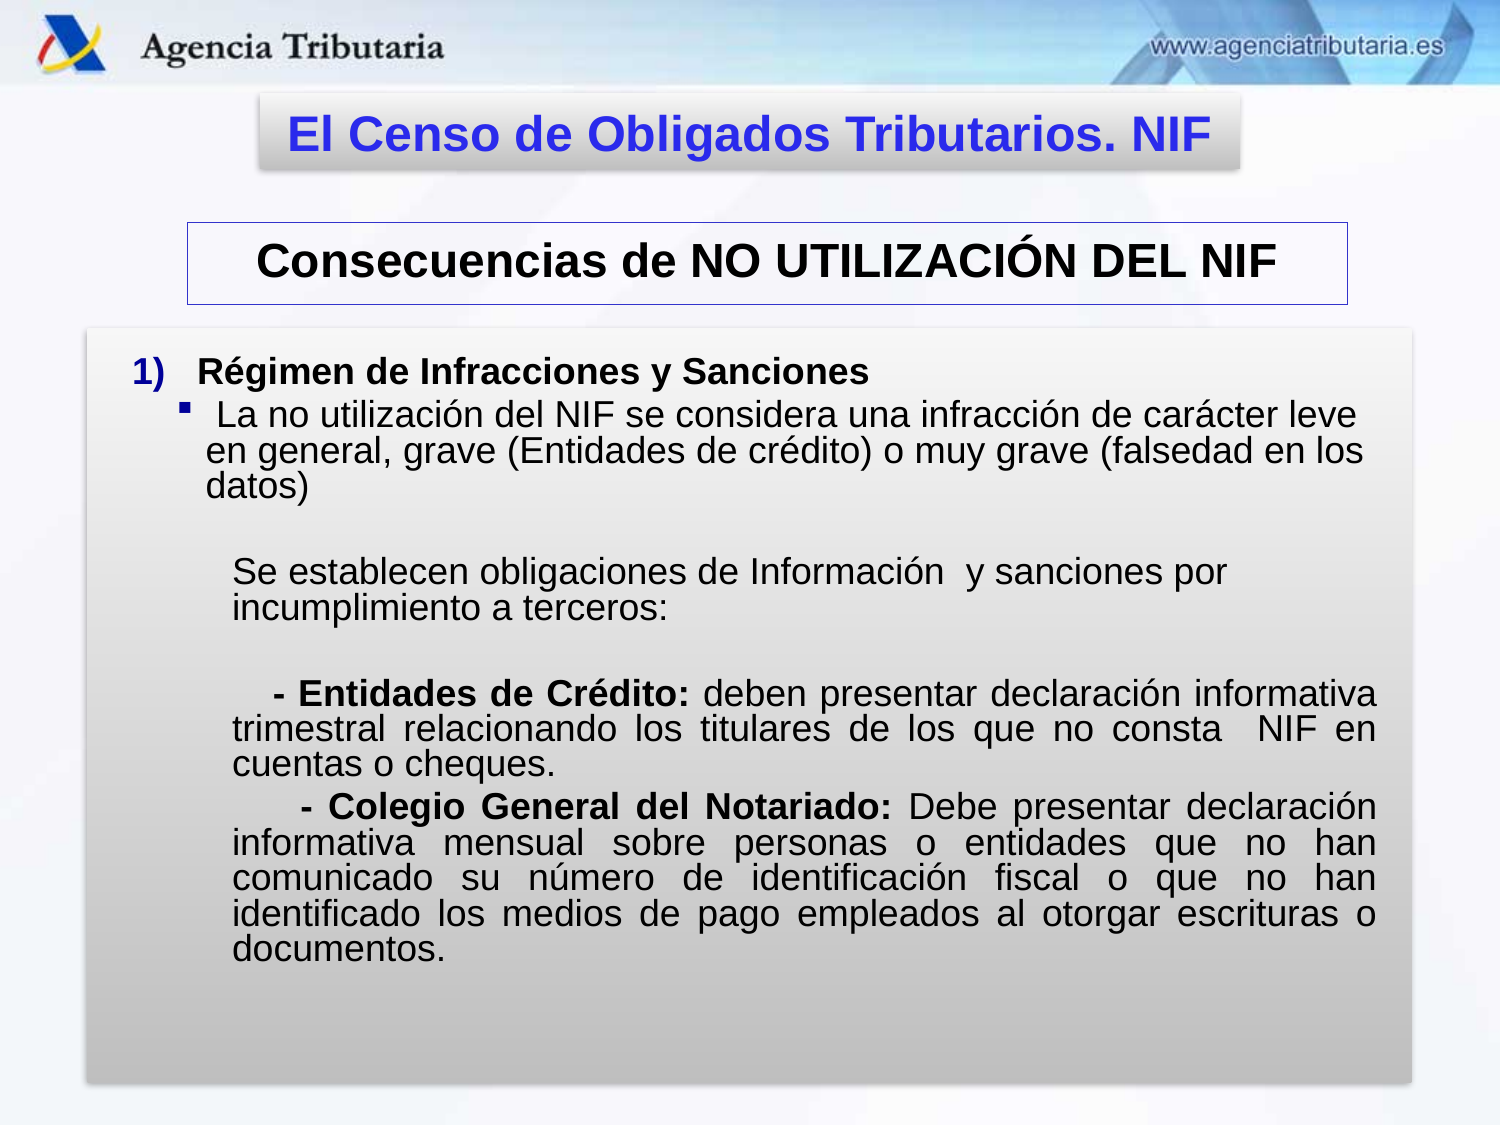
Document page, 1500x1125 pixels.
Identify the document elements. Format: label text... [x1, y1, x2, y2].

text_box [87, 328, 1412, 1083]
picture [0, 0, 1500, 1125]
list Régimen de Infracciones y Sanciones La no utilización del NIF se considera una infracción de carácter leve en general, grave (Entidades de crédito) o muy grave (falsedad en los datos) Se establecen obligaciones de Información y sanciones por incumplimiento a terceros: - Entidades de Crédito: deben presentar declaración informativa trimestral relacionando los titulares de los que no consta NIF en cuentas o cheques. - Colegio General del Notariado: Debe presentar declaración informativa mensual sobre personas o entidades que no han comunicado su número de identificación fiscal o que no han identificado los medios de pago empleados al otorgar escrituras o documentos. [117, 344, 1393, 985]
text_box El Censo de Obligados Tributarios. NIF [259, 93, 1241, 169]
text_box Consecuencias de NO UTILIZACIÓN DEL NIF [187, 222, 1348, 305]
